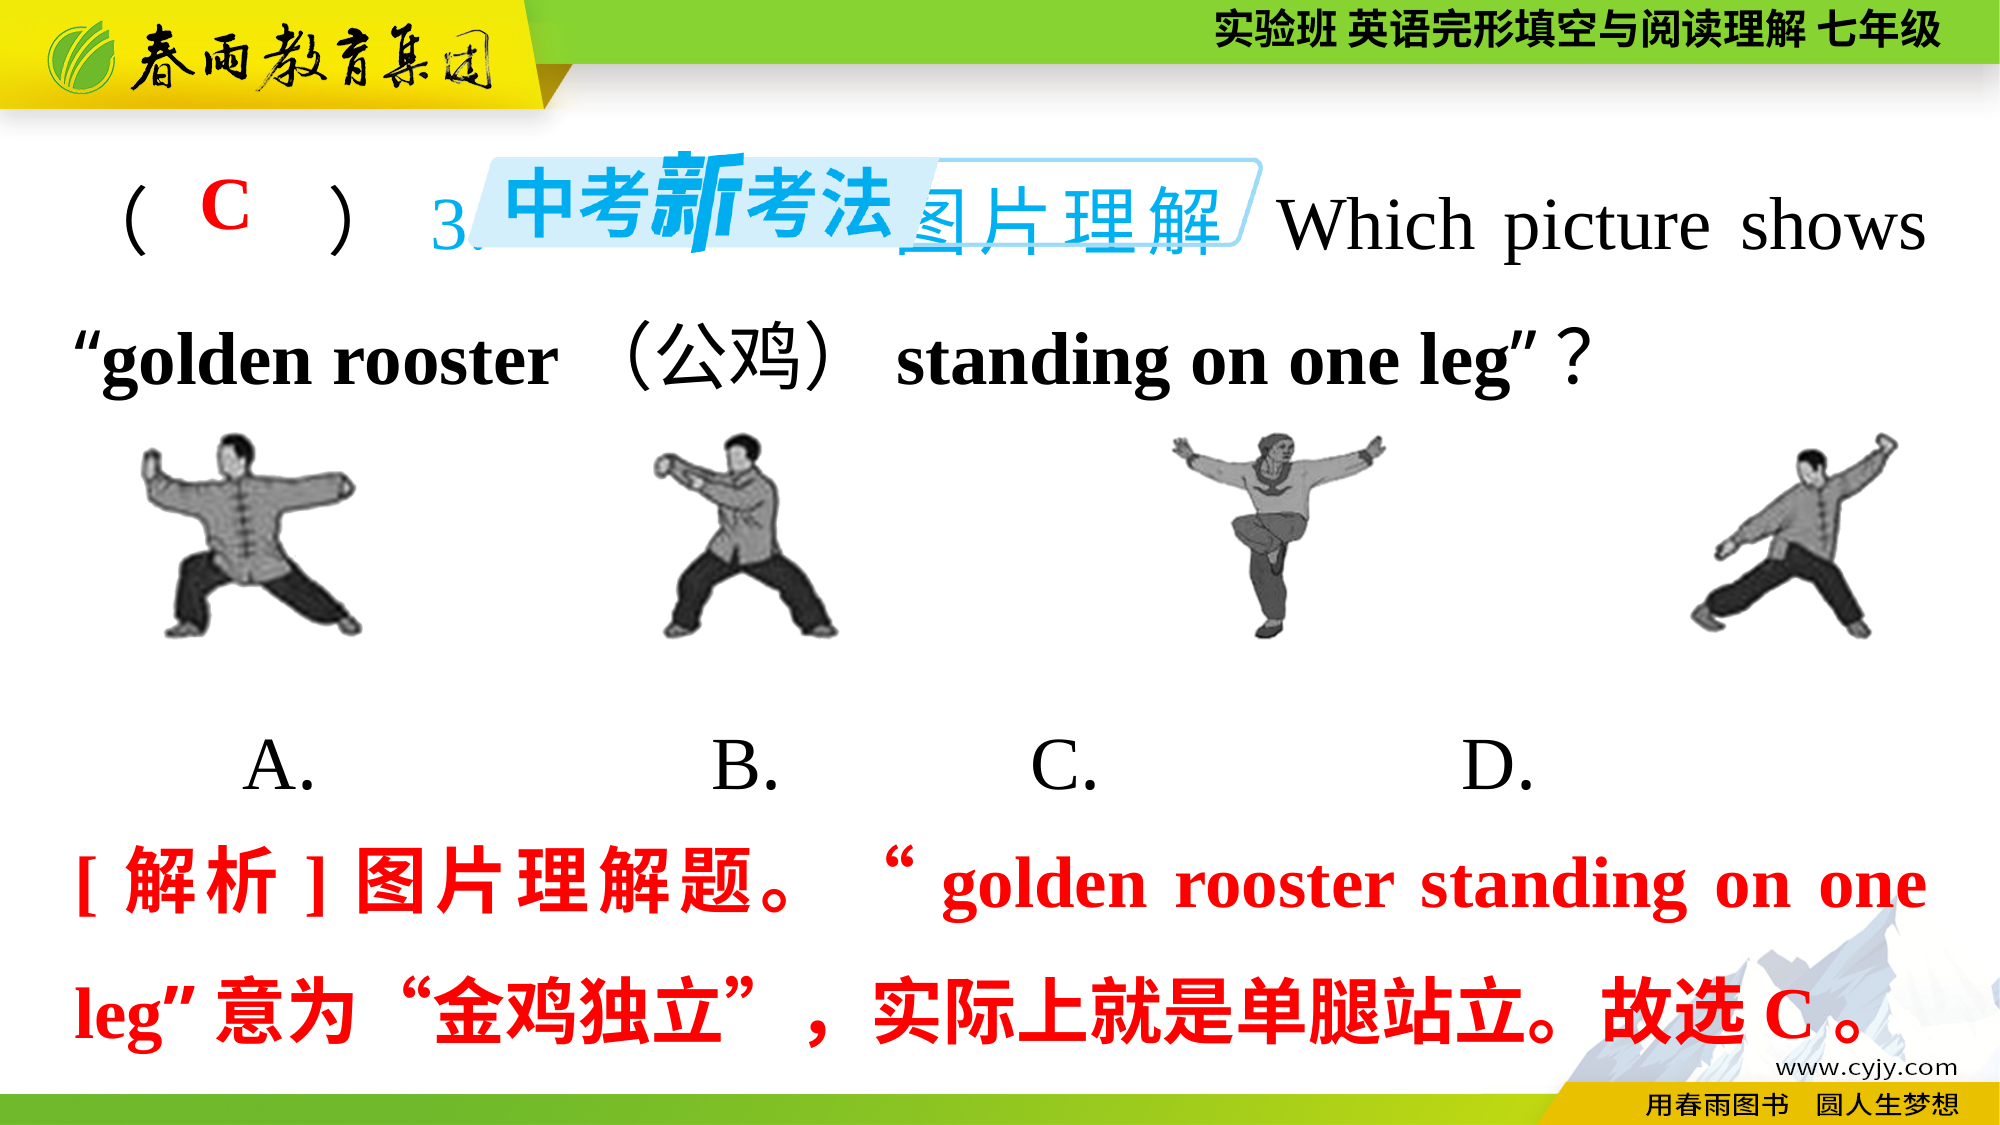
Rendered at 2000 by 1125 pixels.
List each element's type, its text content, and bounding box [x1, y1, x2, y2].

picture [0, 0, 2000, 1125]
text_box C [184, 146, 269, 252]
text_box [解析]图片理解题。“golden rooster standing on one leg”意为“金鸡独立”，实际上就是单腿站立。故选C。 [59, 783, 1944, 1061]
list （ ）3. 图片理解 Which picture shows “golden rooster（公鸡）standing on one leg”？ A. B. C. D. [59, 122, 1944, 783]
